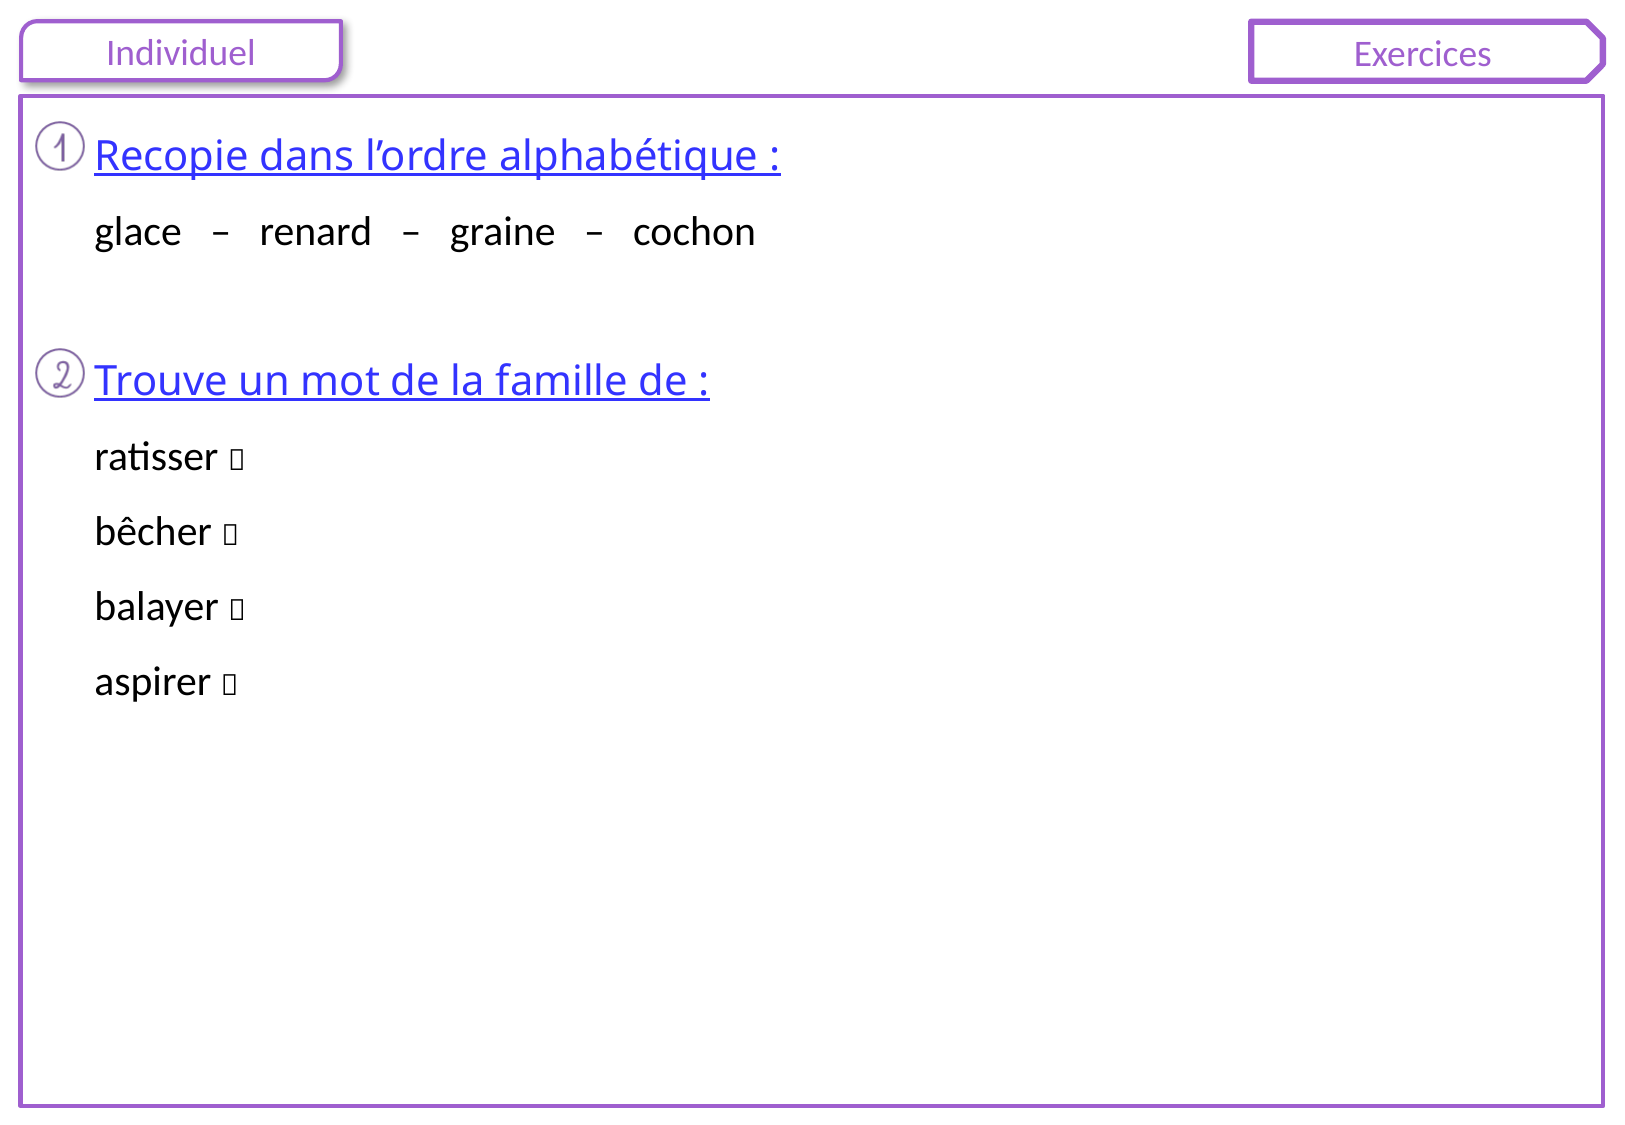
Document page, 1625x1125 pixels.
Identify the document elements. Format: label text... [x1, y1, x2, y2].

picture [24, 112, 102, 209]
picture [24, 339, 102, 437]
list Recopie dans l’ordre alphabétique : glace – renard – graine – cochon Trouve un mot de la famille de : ratisser  bêcher  balayer  aspirer  [18, 94, 1605, 1108]
